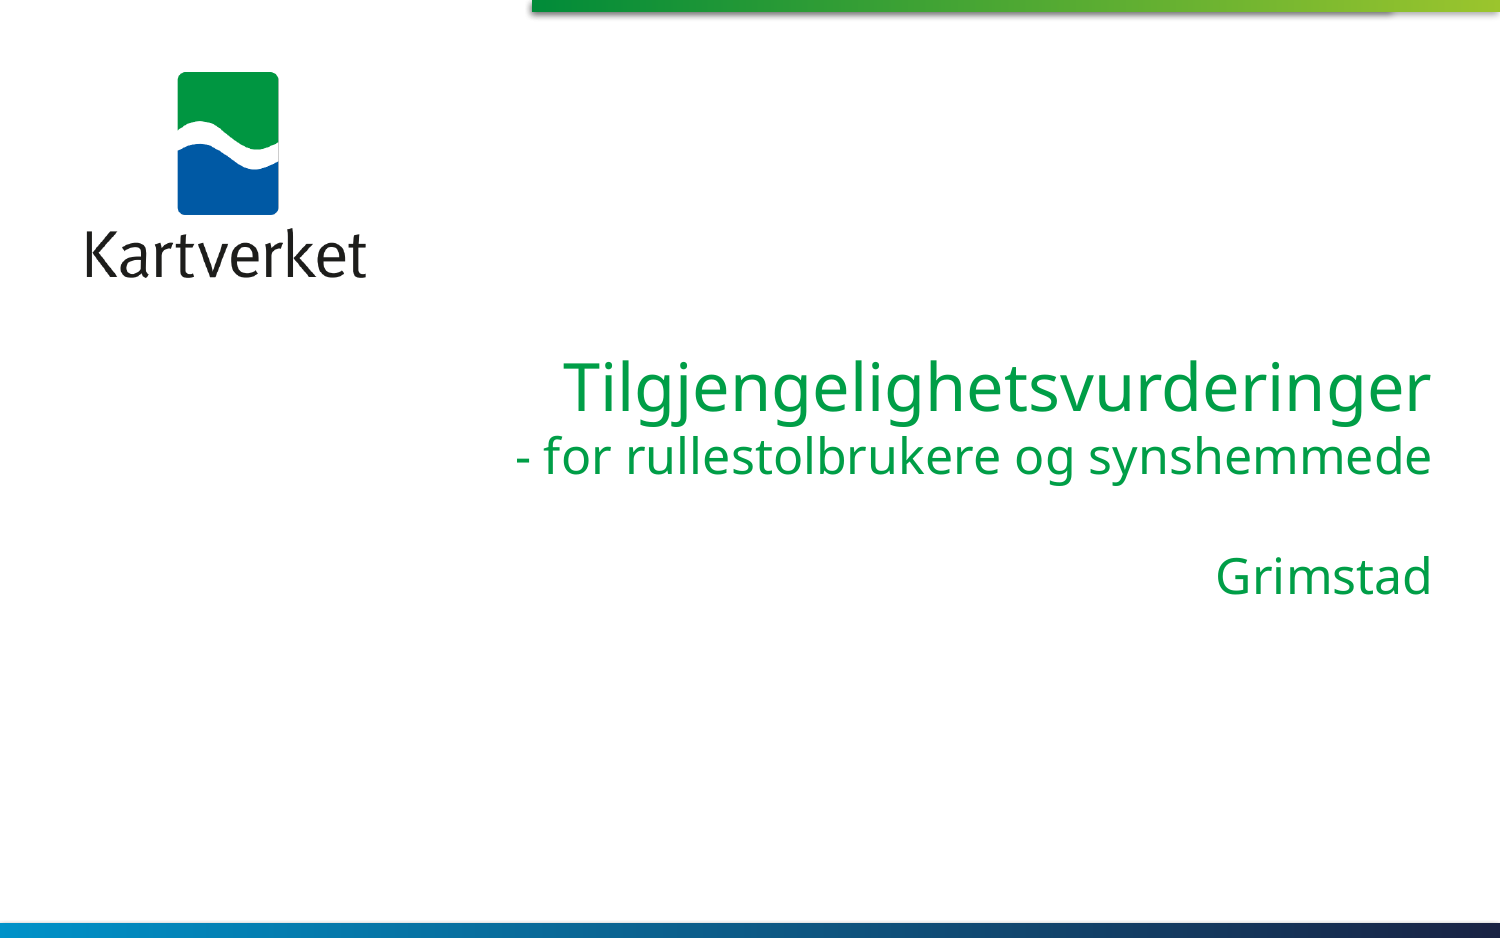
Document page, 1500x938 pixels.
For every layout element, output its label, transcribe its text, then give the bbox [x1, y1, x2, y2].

text_box Tilgjengelighetsvurderinger - for rullestolbrukere og synshemmede Grimstad [66, 337, 1449, 613]
